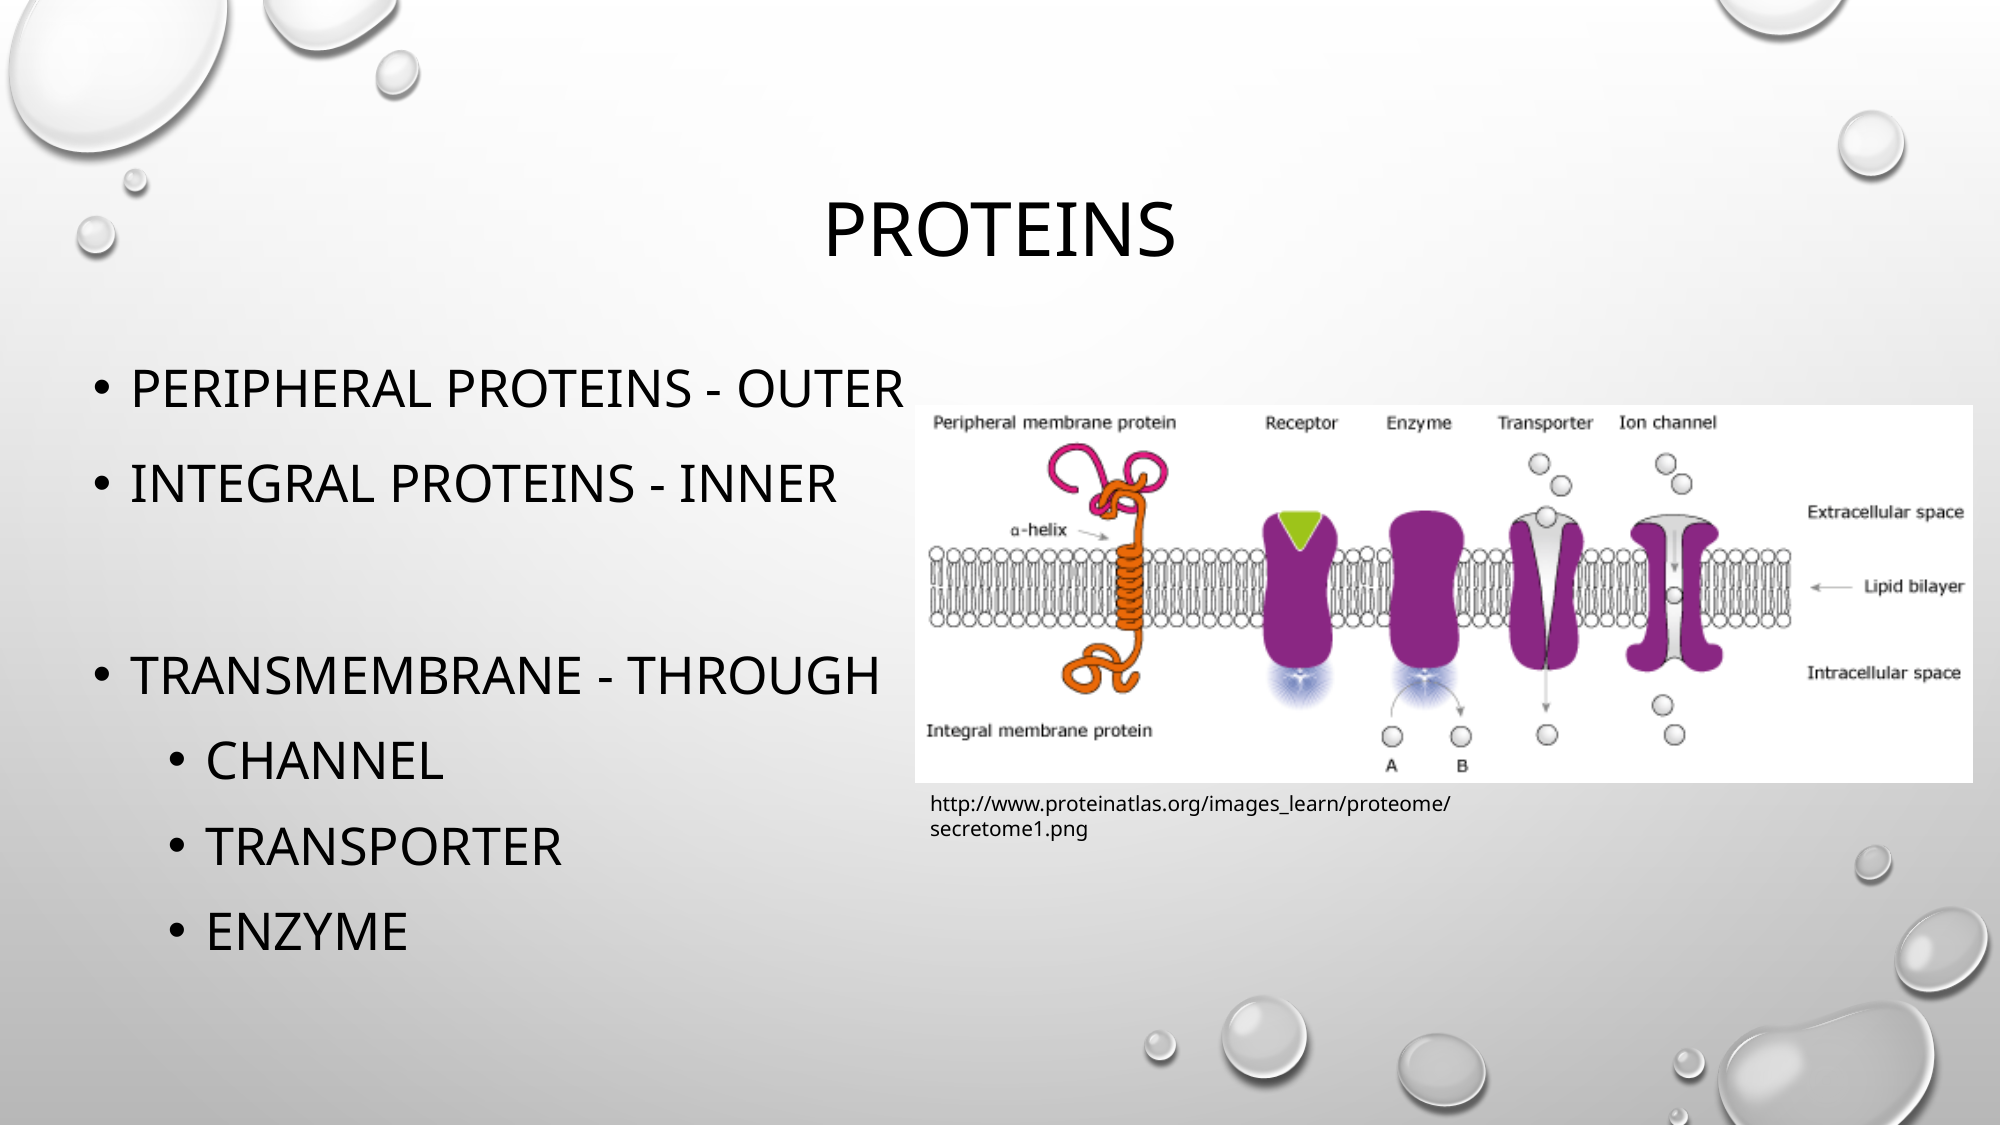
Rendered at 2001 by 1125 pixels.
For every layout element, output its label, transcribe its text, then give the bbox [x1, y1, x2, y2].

text_box http://www.proteinatlas.org/images_learn/proteome/secretome1.png [915, 790, 1542, 824]
list PERIPHERAL PROTEINS - OUTER INTEGRAL PROTEINS - INNER TRANSMEMBRANE - THROUGH CHANNEL TRANSPORTER ENZYME [77, 335, 1850, 950]
picture [0, 0, 2000, 1125]
title PROTEINS [149, 101, 1851, 364]
